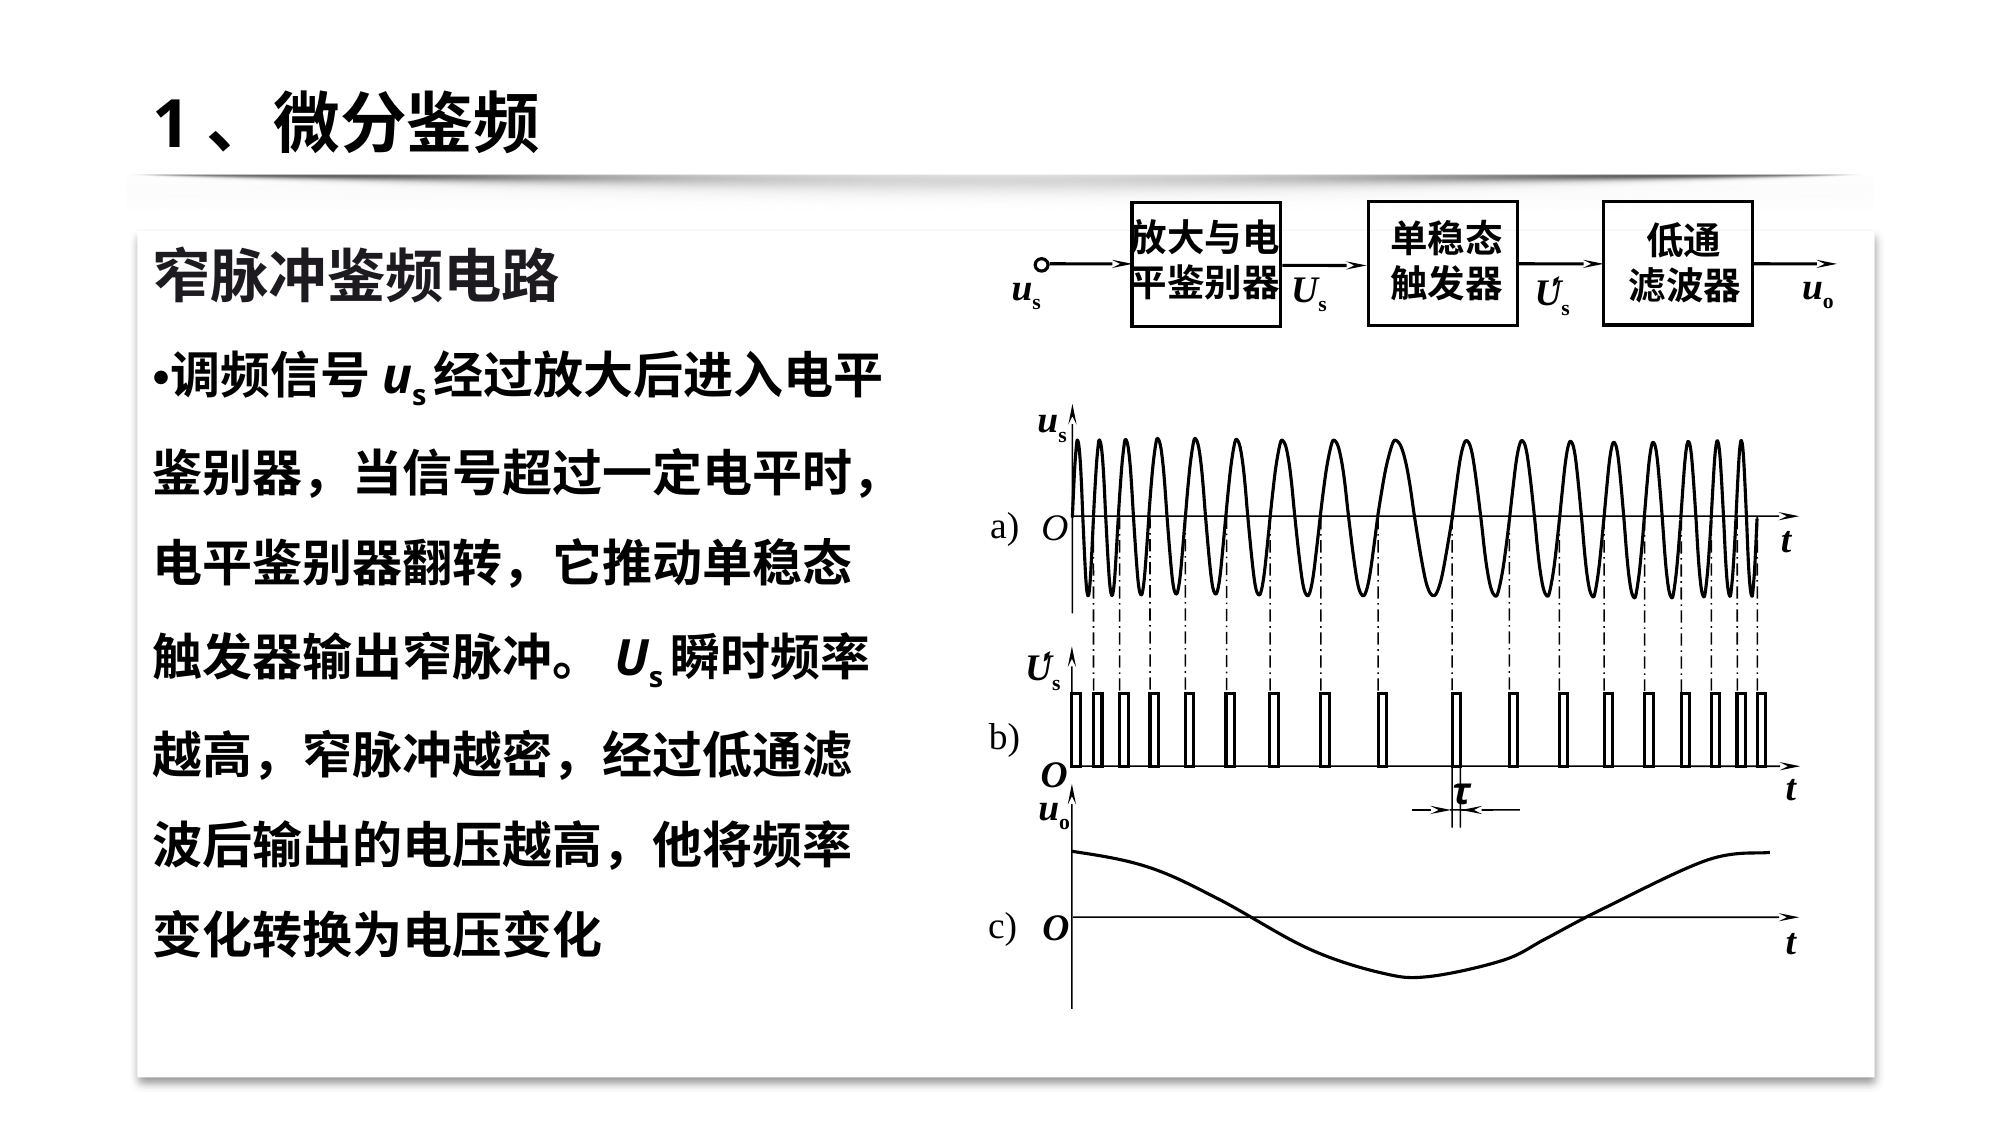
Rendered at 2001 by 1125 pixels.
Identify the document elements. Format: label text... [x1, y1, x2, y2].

picture [127, 175, 1874, 211]
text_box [973, 201, 1863, 1009]
title 1、微分鉴频 [137, 77, 1863, 175]
list 窄脉冲鉴频电路 调频信号us经过放大后进入电平鉴别器，当信号超过一定电平时，电平鉴别器翻转，它推动单稳态触发器输出窄脉冲。Us瞬时频率越高，窄脉冲越密，经过低通滤波后输出的电压越高，他将频率变化转换为电压变化 [137, 196, 906, 1014]
